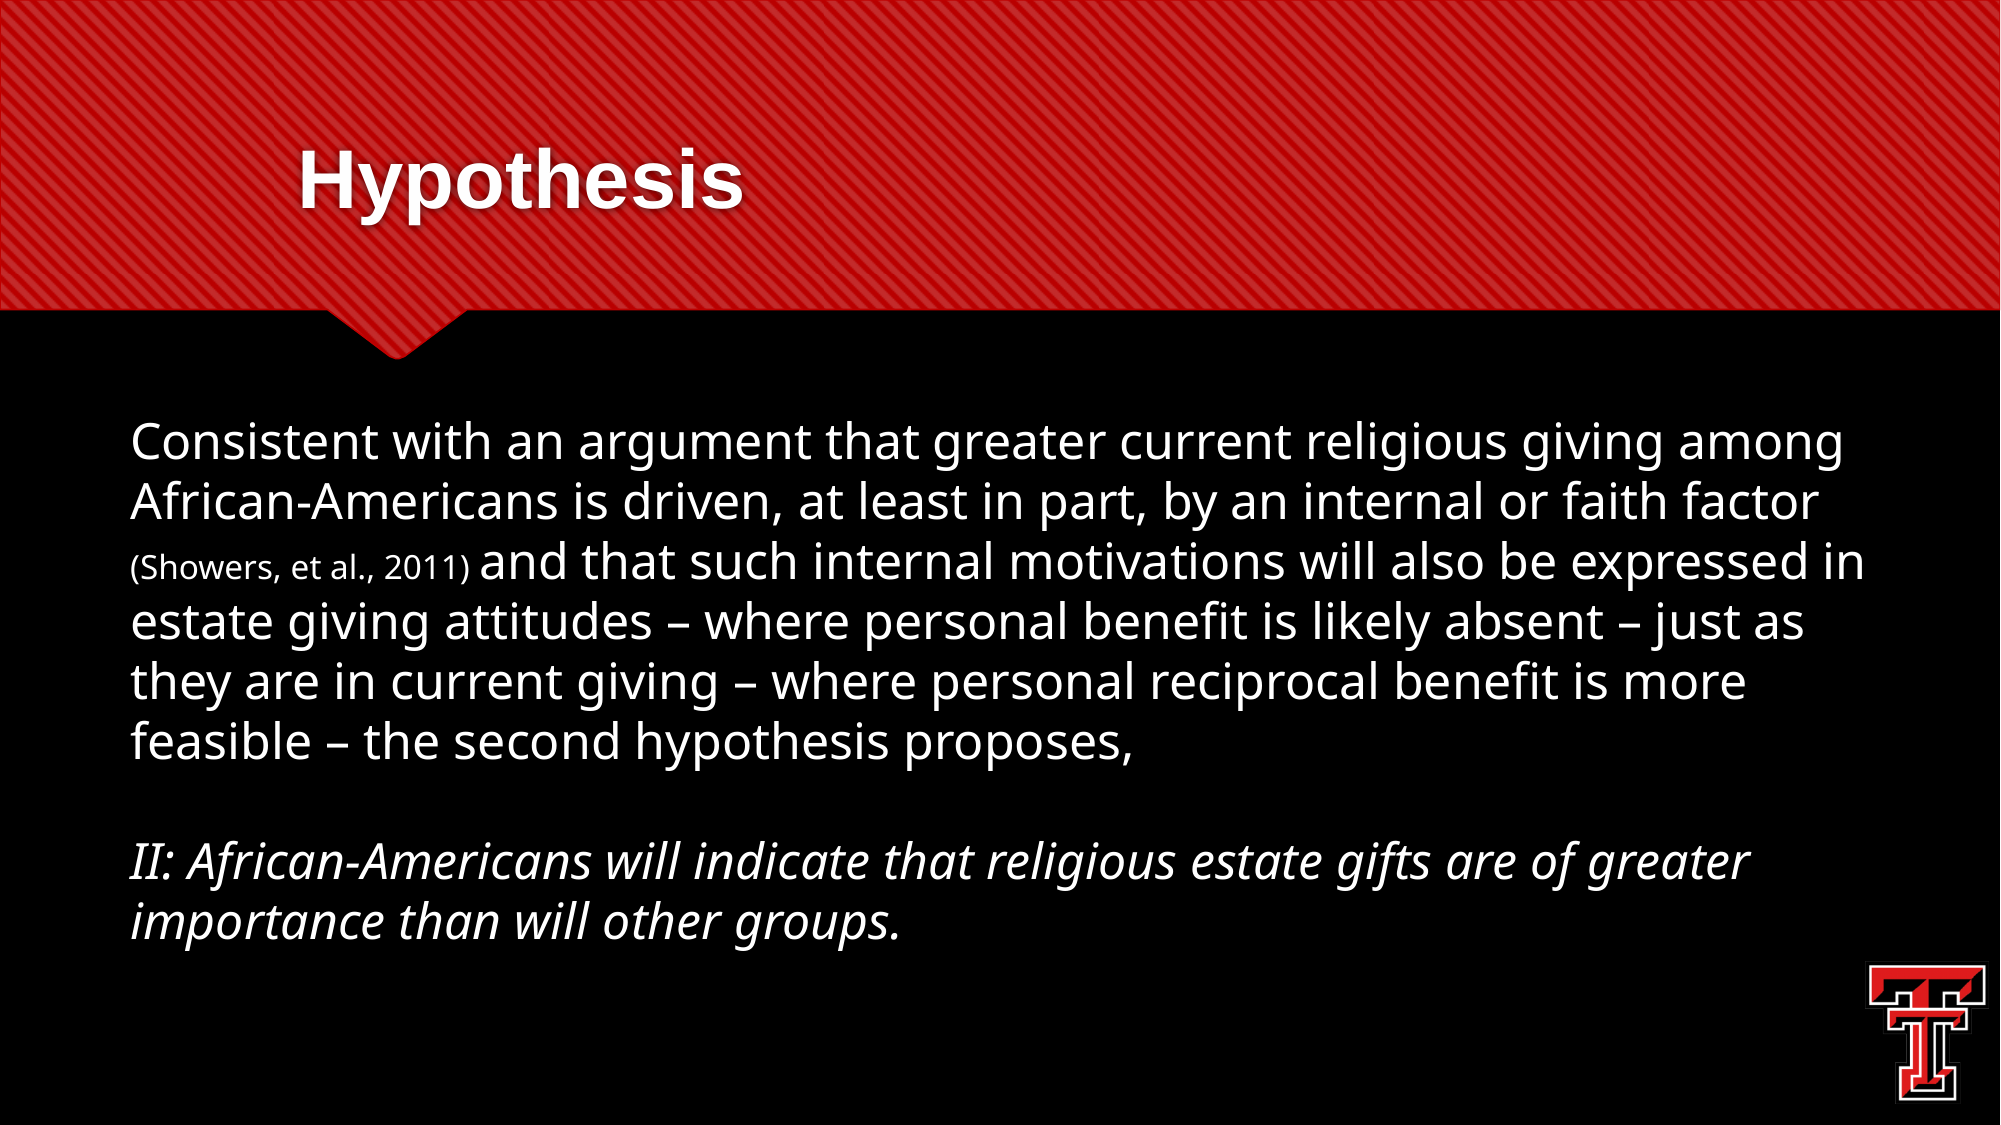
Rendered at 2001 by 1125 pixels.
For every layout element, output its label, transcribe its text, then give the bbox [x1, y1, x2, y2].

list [134, 364, 1866, 962]
text_box Consistent with an argument that greater current religious giving among African-Americans is driven, at least in part, by an internal or faith factor (Showers, et al., 2011) and that such internal motivations will also be expressed in estate giving attitudes – where personal benefit is likely absent – just as they are in current giving – where personal reciprocal benefit is more feasible – the second hypothesis proposes, II: African-Americans will indicate that religious estate gifts are of greater importance than will other groups. [115, 342, 1923, 1125]
title Hypothesis [132, 73, 1868, 233]
picture [1865, 960, 1989, 1105]
